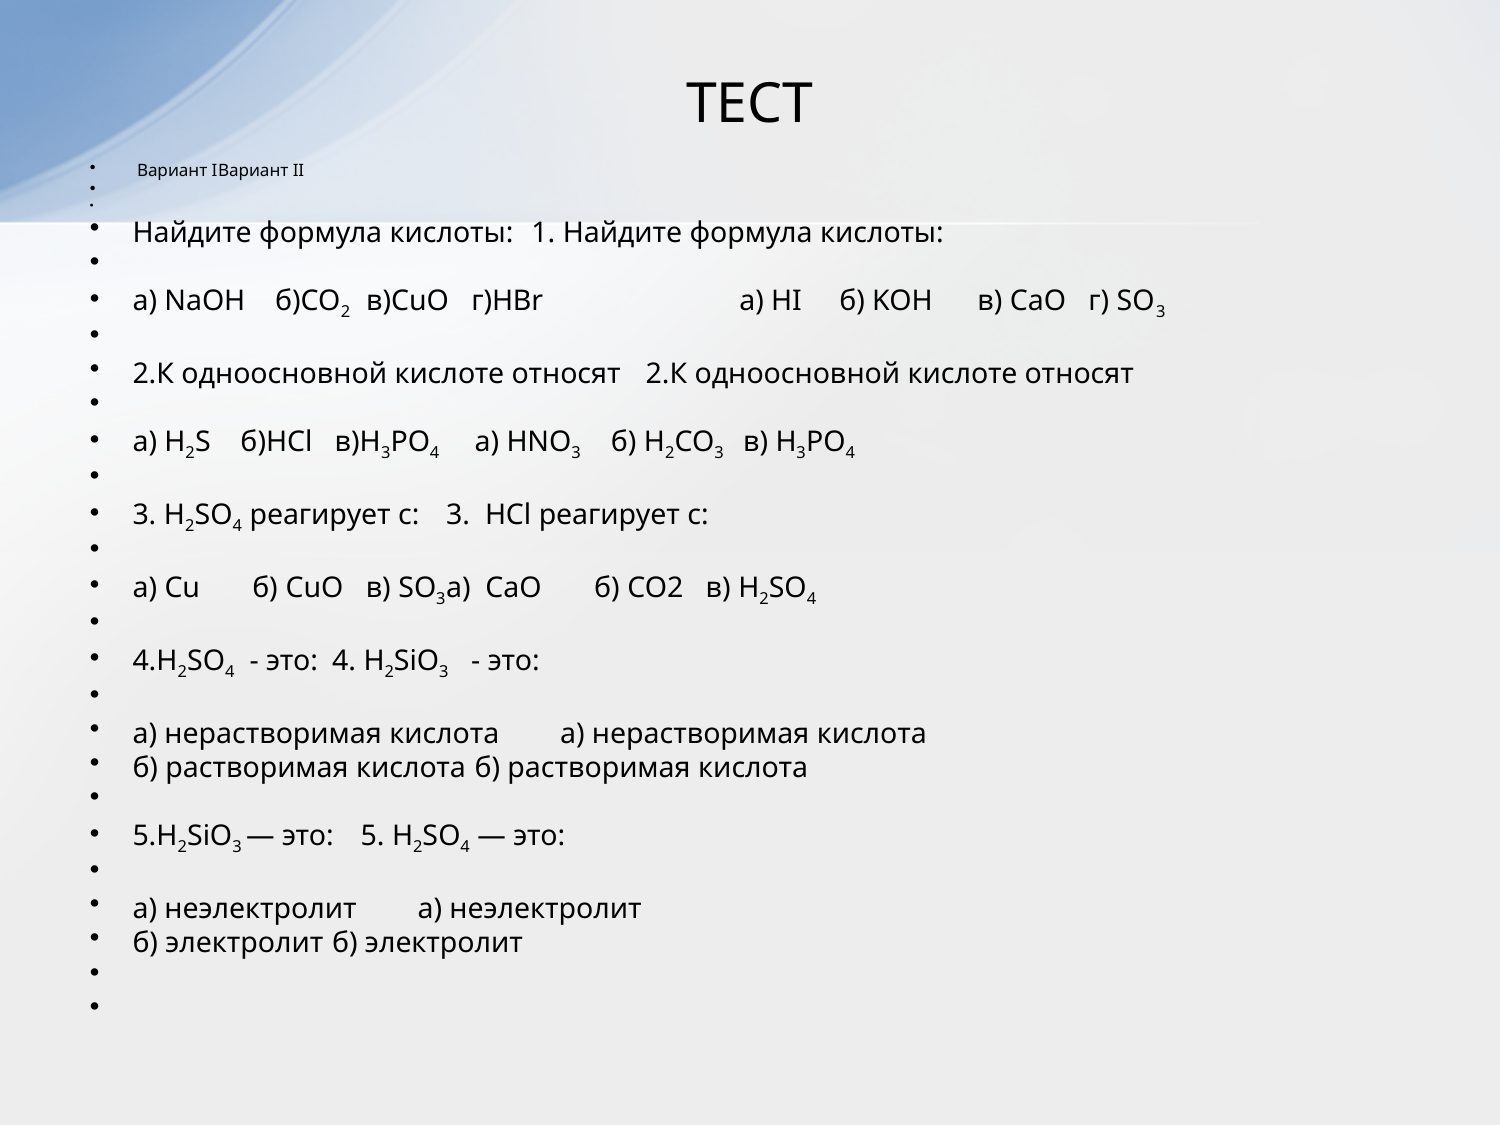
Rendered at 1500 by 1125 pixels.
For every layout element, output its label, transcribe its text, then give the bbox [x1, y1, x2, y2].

list Вариант I Вариант II Найдите формула кислоты: 1. Найдите формула кислоты: а) NaOH б)CO2 в)CuO г)HBr а) HI б) KOH в) CaO г) SO3 2.К одноосновной кислоте относят 2.К одноосновной кислоте относят а) H2S б)HCl в)H3PO4 а) HNO3 б) H2CO3 в) H3PO4 3. H2SO4 реагирует с: 3. HCl реагирует с: а) Cu б) CuO в) SO3 а) CaO б) CO2 в) H2SO4 4.H2SO4 - это: 4. H2SiO3 - это: а) нерастворимая кислота а) нерастворимая кислота б) растворимая кислота б) растворимая кислота 5.H2SiO3 — это: 5. H2SO4 — это: а) неэлектролит а) неэлектролит б) электролит б) электролит [75, 152, 1425, 1079]
title ТЕСТ [75, 58, 1425, 141]
picture [0, 0, 1500, 1125]
